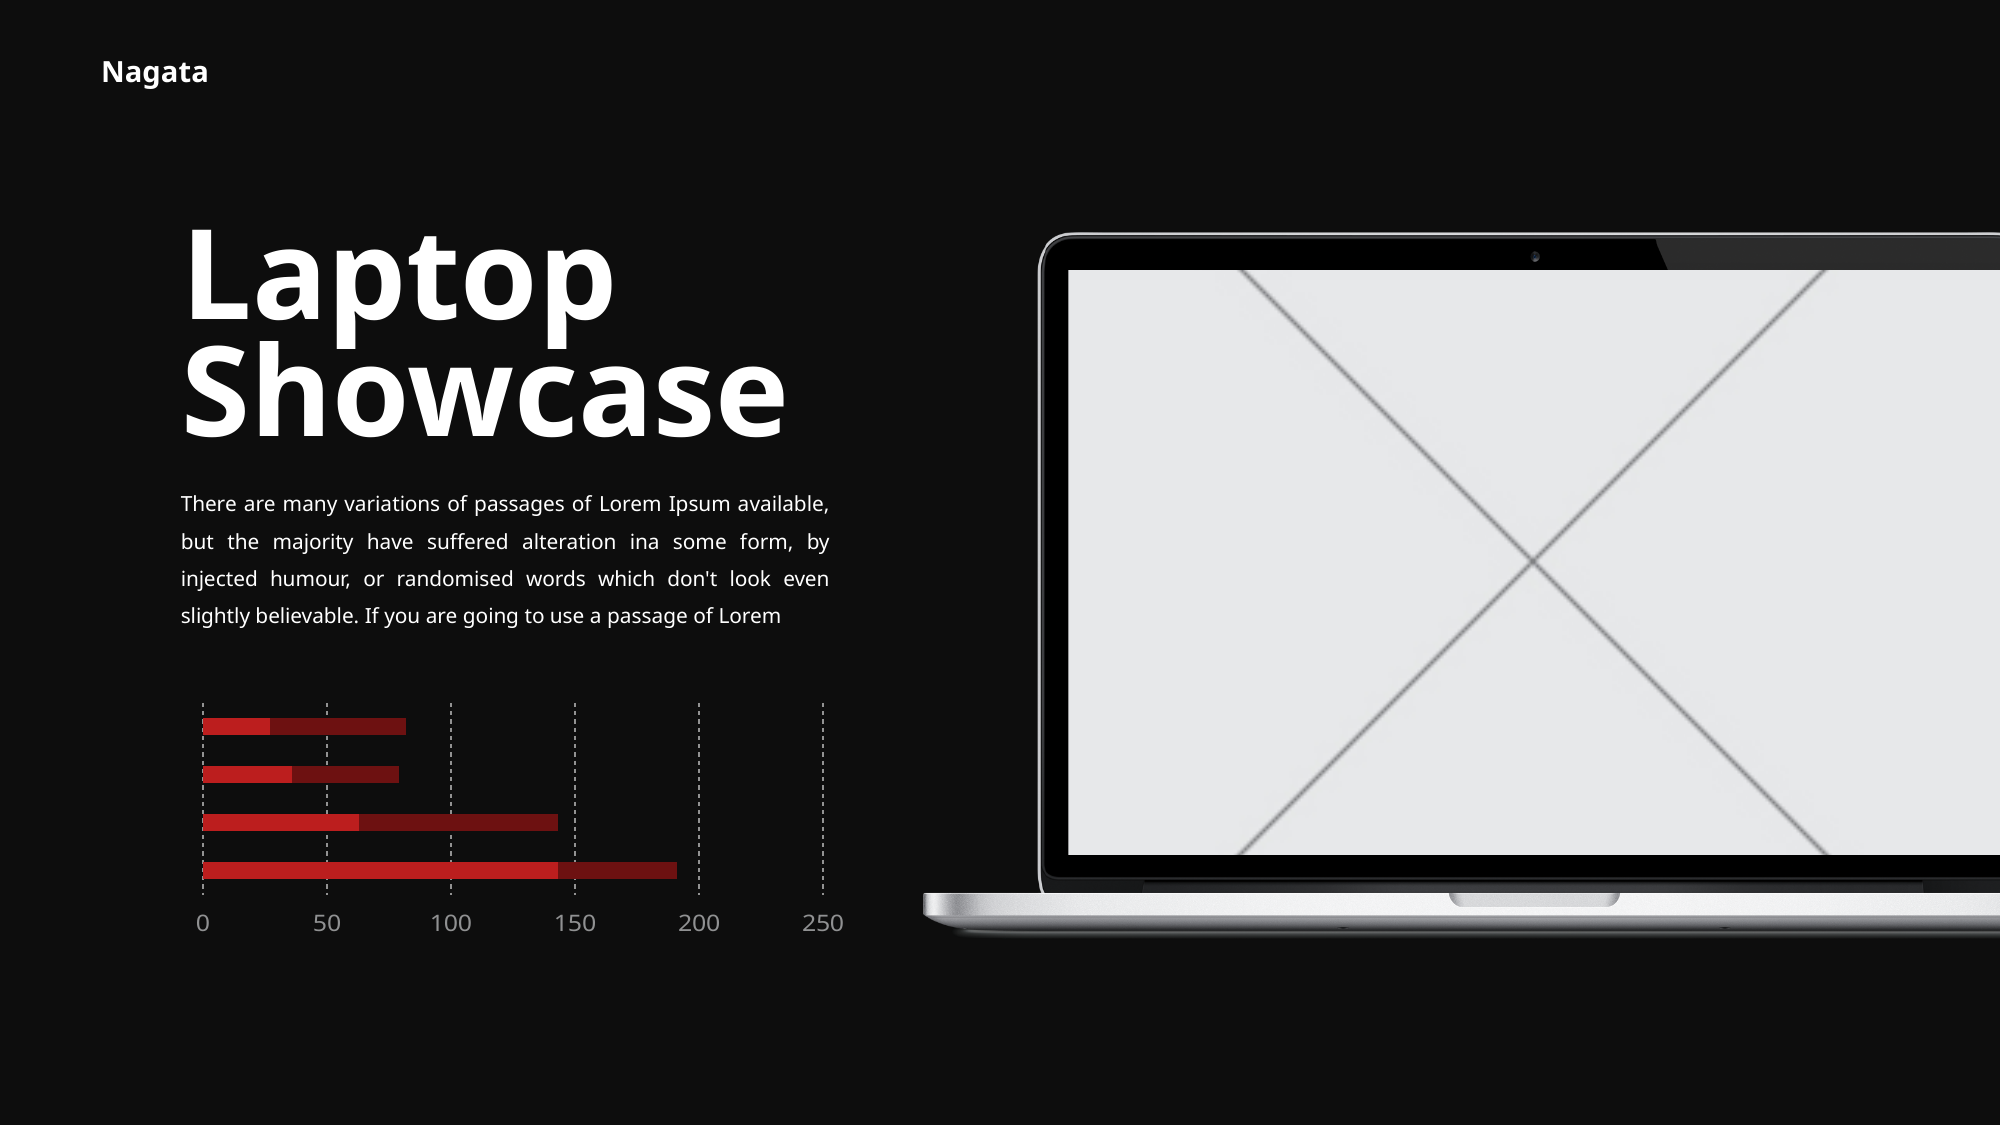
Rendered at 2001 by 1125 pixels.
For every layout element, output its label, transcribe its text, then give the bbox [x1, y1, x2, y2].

picture [923, 231, 2000, 940]
text_box There are many variations of passages of Lorem Ipsum available, but the majority have suffered alteration ina some form, by injected humour, or randomised words which don't look even slightly believable. If you are going to use a passage of Lorem [166, 471, 845, 636]
chart [130, 690, 845, 939]
text_box Laptop [166, 187, 880, 304]
text_box Nagata [86, 46, 275, 96]
text_box Showcase [166, 304, 880, 470]
